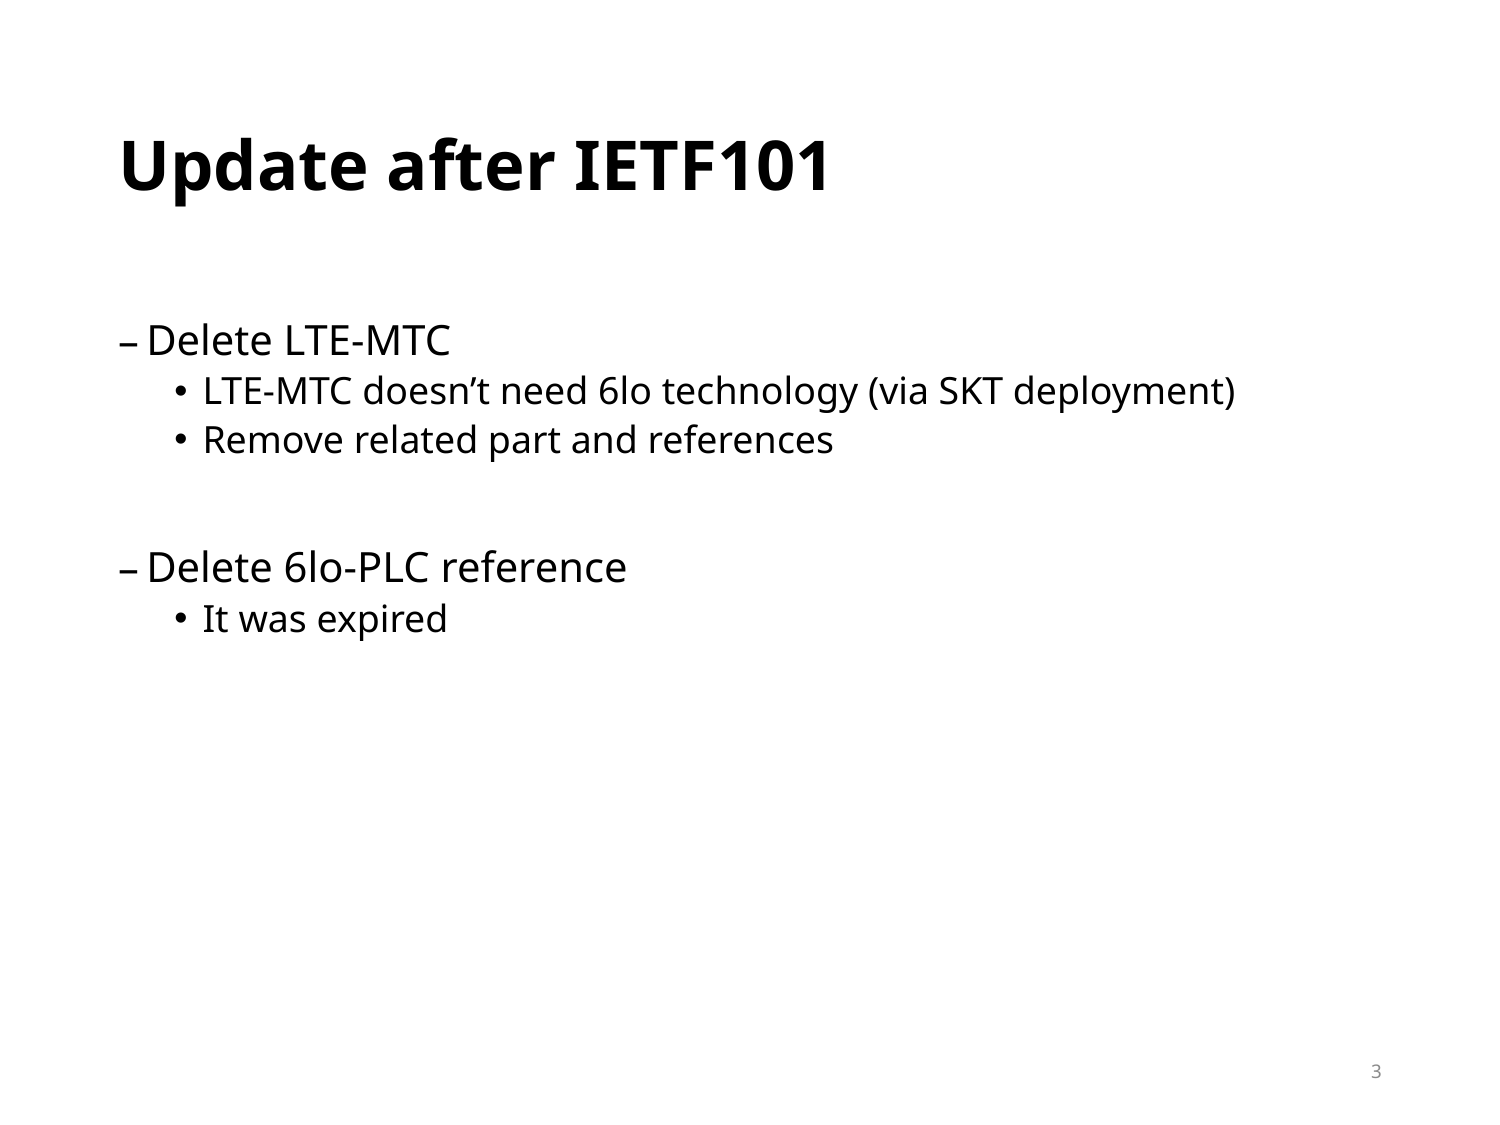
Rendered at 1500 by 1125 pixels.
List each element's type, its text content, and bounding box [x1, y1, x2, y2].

slide_number 3 [1059, 1042, 1397, 1103]
list Delete LTE-MTC LTE-MTC doesn’t need 6lo technology (via SKT deployment) Remove related part and references Delete 6lo-PLC reference It was expired [103, 236, 1397, 1014]
title Update after IETF101 [103, 59, 1397, 236]
